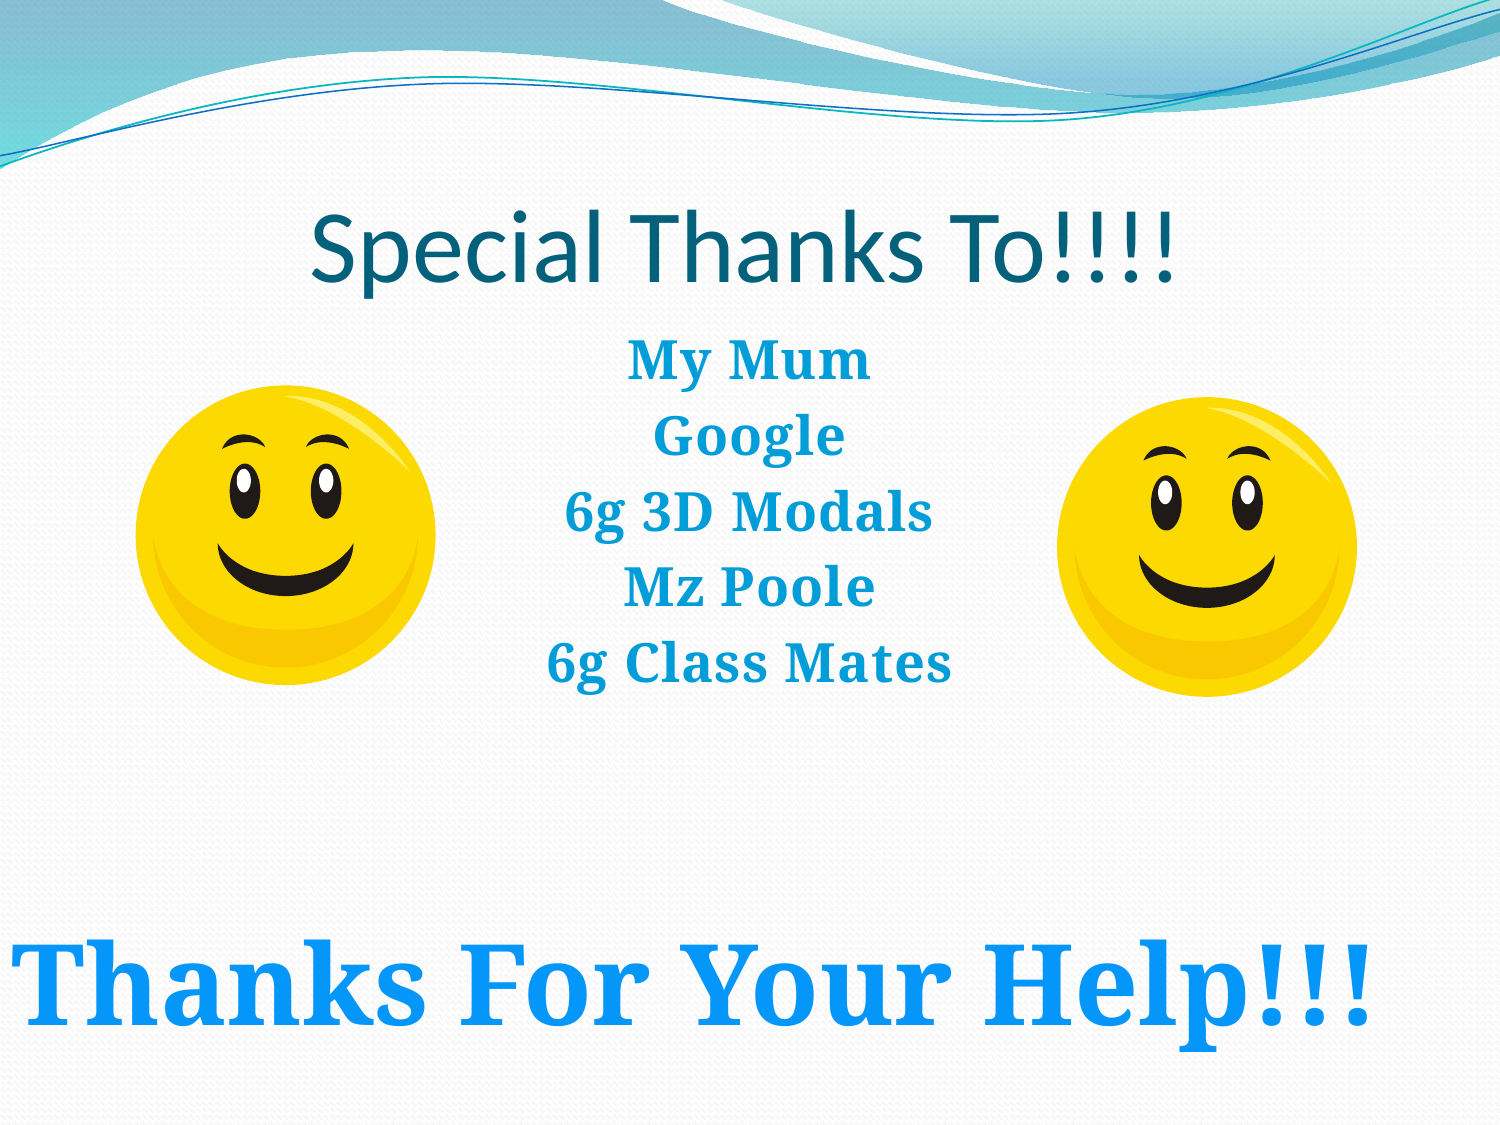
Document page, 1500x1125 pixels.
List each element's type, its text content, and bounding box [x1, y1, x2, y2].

picture [1056, 396, 1358, 698]
text_box Thanks For Your Help!!! [0, 905, 1396, 1055]
list My Mum Google 6g 3D Modals Mz Poole 6g Class Mates [74, 317, 1426, 1038]
title Special Thanks To!!!! [74, 115, 1426, 304]
picture [135, 385, 436, 686]
